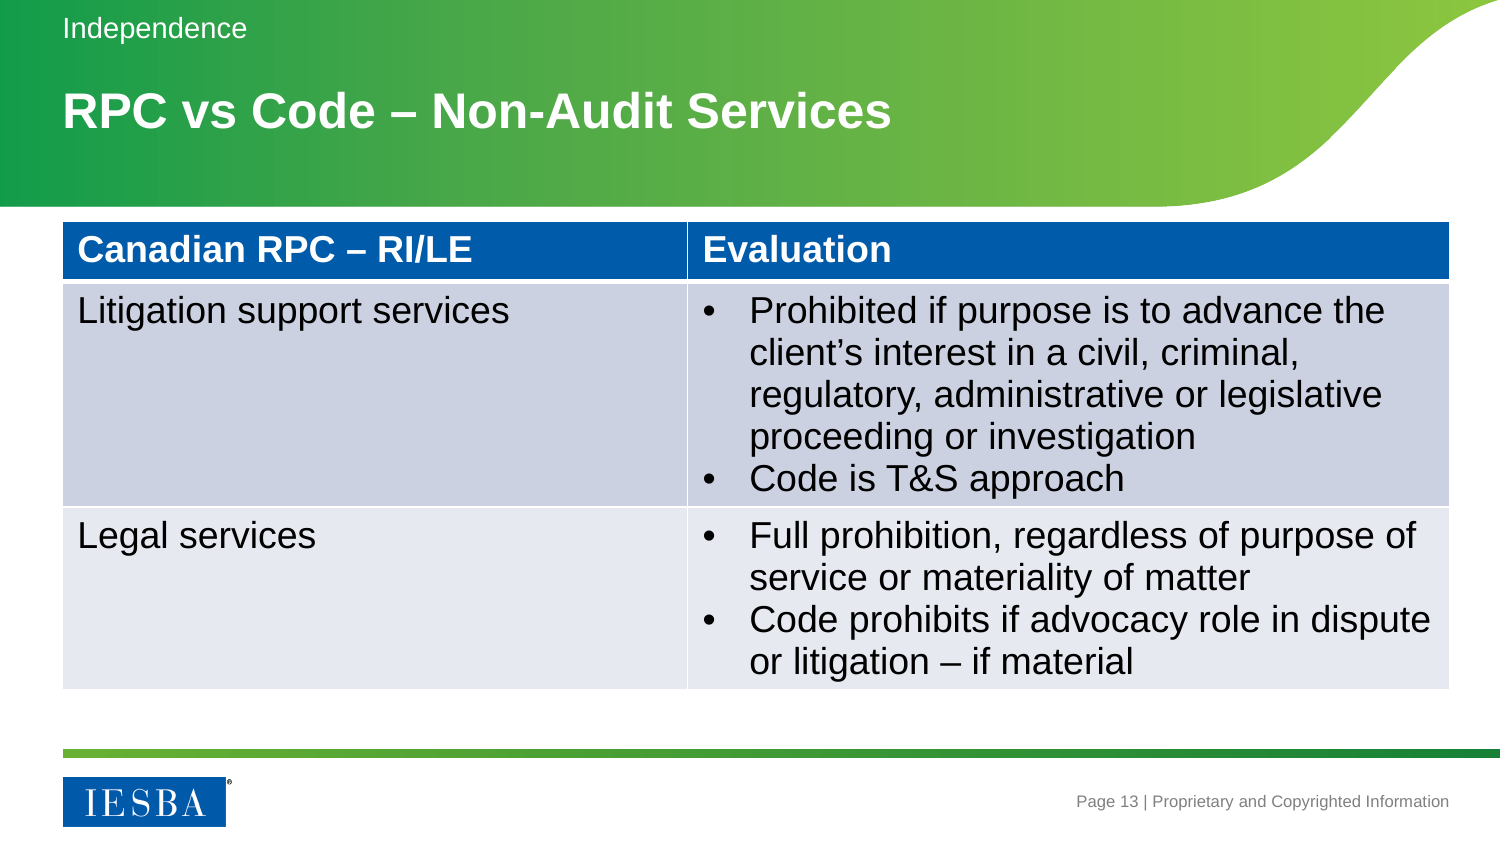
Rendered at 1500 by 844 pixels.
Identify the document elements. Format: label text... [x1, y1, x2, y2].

picture [63, 777, 232, 827]
table_header Canadian RPC – RI/LE [63, 222, 687, 279]
table_cell Litigation support services [63, 284, 687, 506]
subtitle Independence [62, 9, 500, 38]
table_header Evaluation [688, 222, 1449, 279]
table_cell Legal services [63, 508, 687, 689]
title RPC vs Code – Non-Audit Services [62, 75, 1300, 142]
table_cell Full prohibition, regardless of purpose of service or materiality of matter Code prohibits if advocacy role in dispute or litigation – if material [688, 508, 1449, 689]
table_cell Prohibited if purpose is to advance the client’s interest in a civil, criminal, regulatory, administrative or legislative proceeding or investigation Code is T&S approach [688, 284, 1449, 506]
picture [0, 0, 1500, 207]
